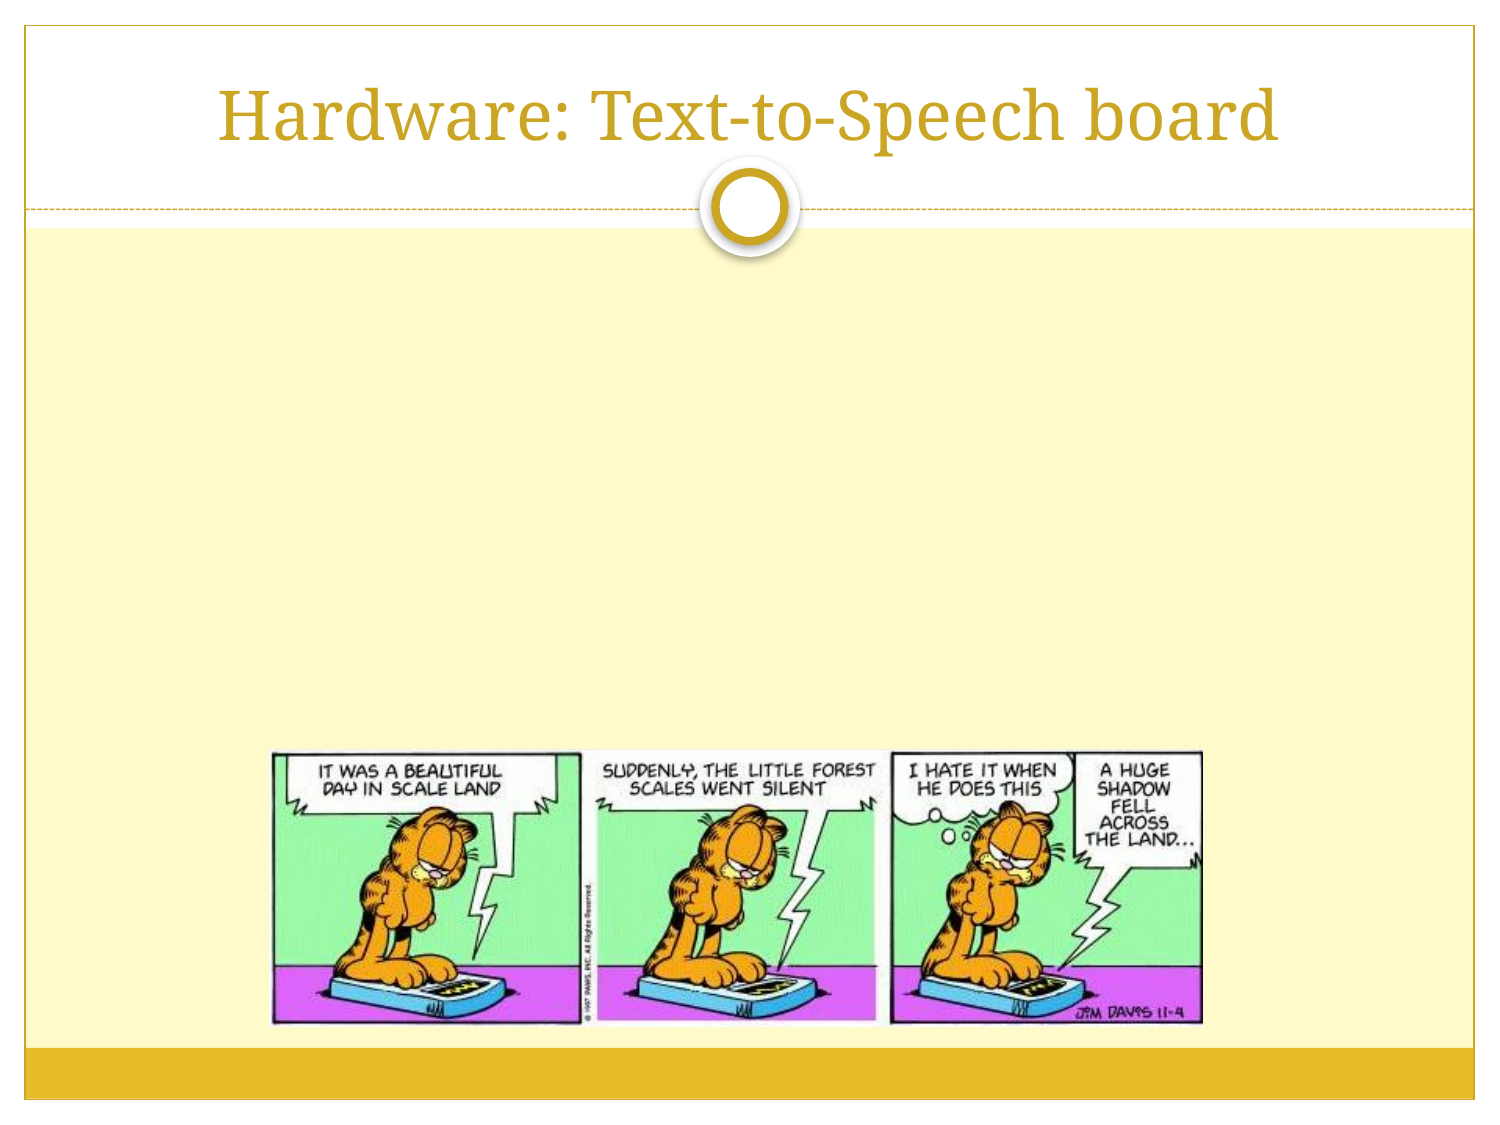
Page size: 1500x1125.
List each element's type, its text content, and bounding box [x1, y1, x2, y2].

title Hardware: Text-to-Speech board [49, 37, 1450, 162]
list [269, 749, 1203, 1027]
